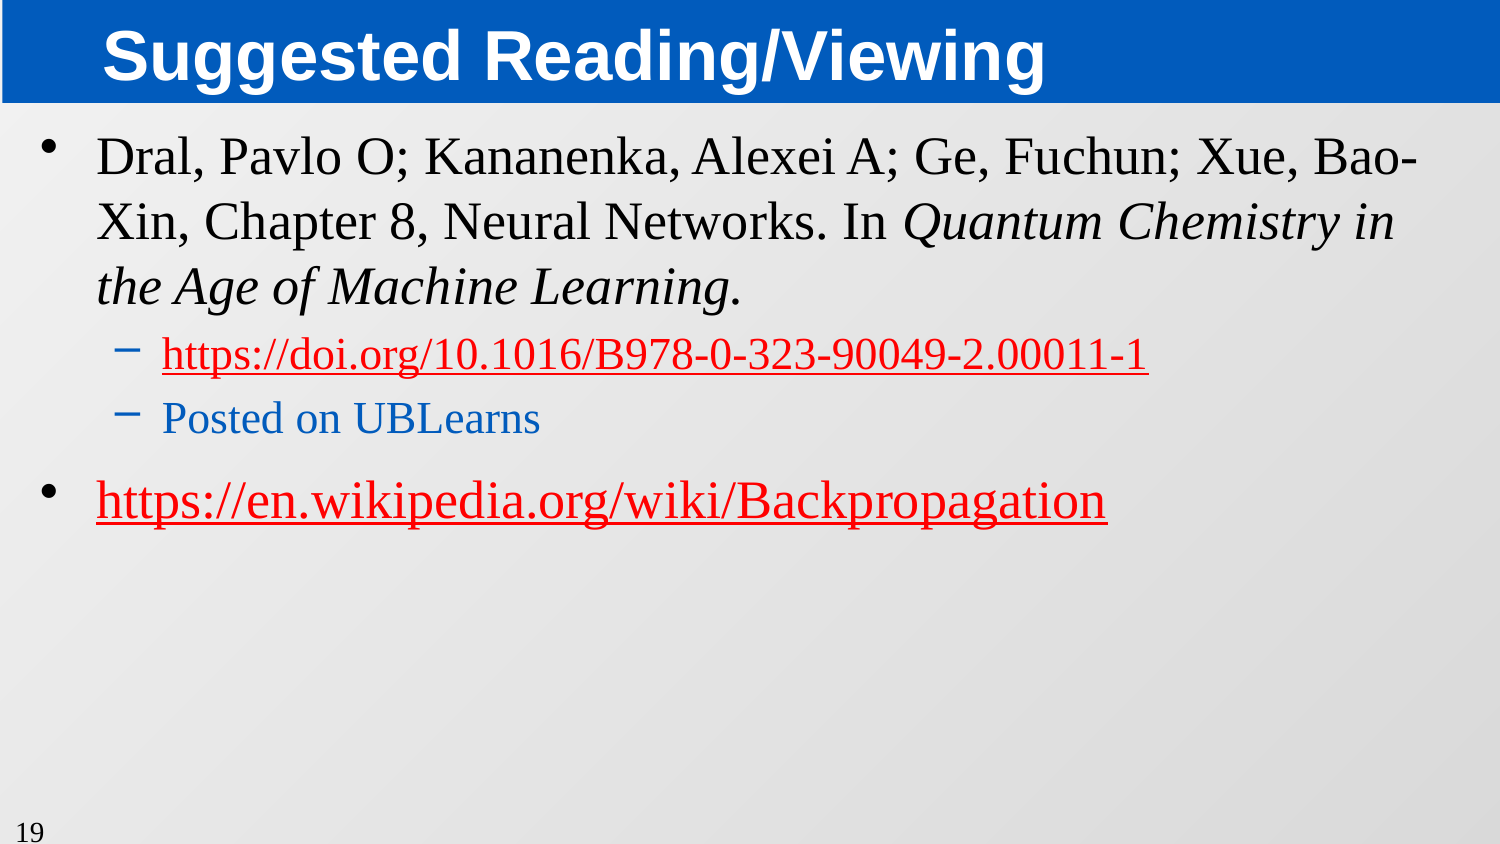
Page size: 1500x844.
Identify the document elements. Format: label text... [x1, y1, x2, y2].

slide_number 19 [0, 806, 101, 844]
title Suggested Reading/Viewing [87, 0, 1363, 104]
list Dral, Pavlo O; Kananenka, Alexei A; Ge, Fuchun; Xue, Bao-Xin, Chapter 8, Neural Networks. In Quantum Chemistry in the Age of Machine Learning. https://doi.org/10.1016/B978-0-323-90049-2.00011-1 Posted on UBLearns https://en.wikipedia.org/wiki/Backpropagation [24, 112, 1488, 798]
